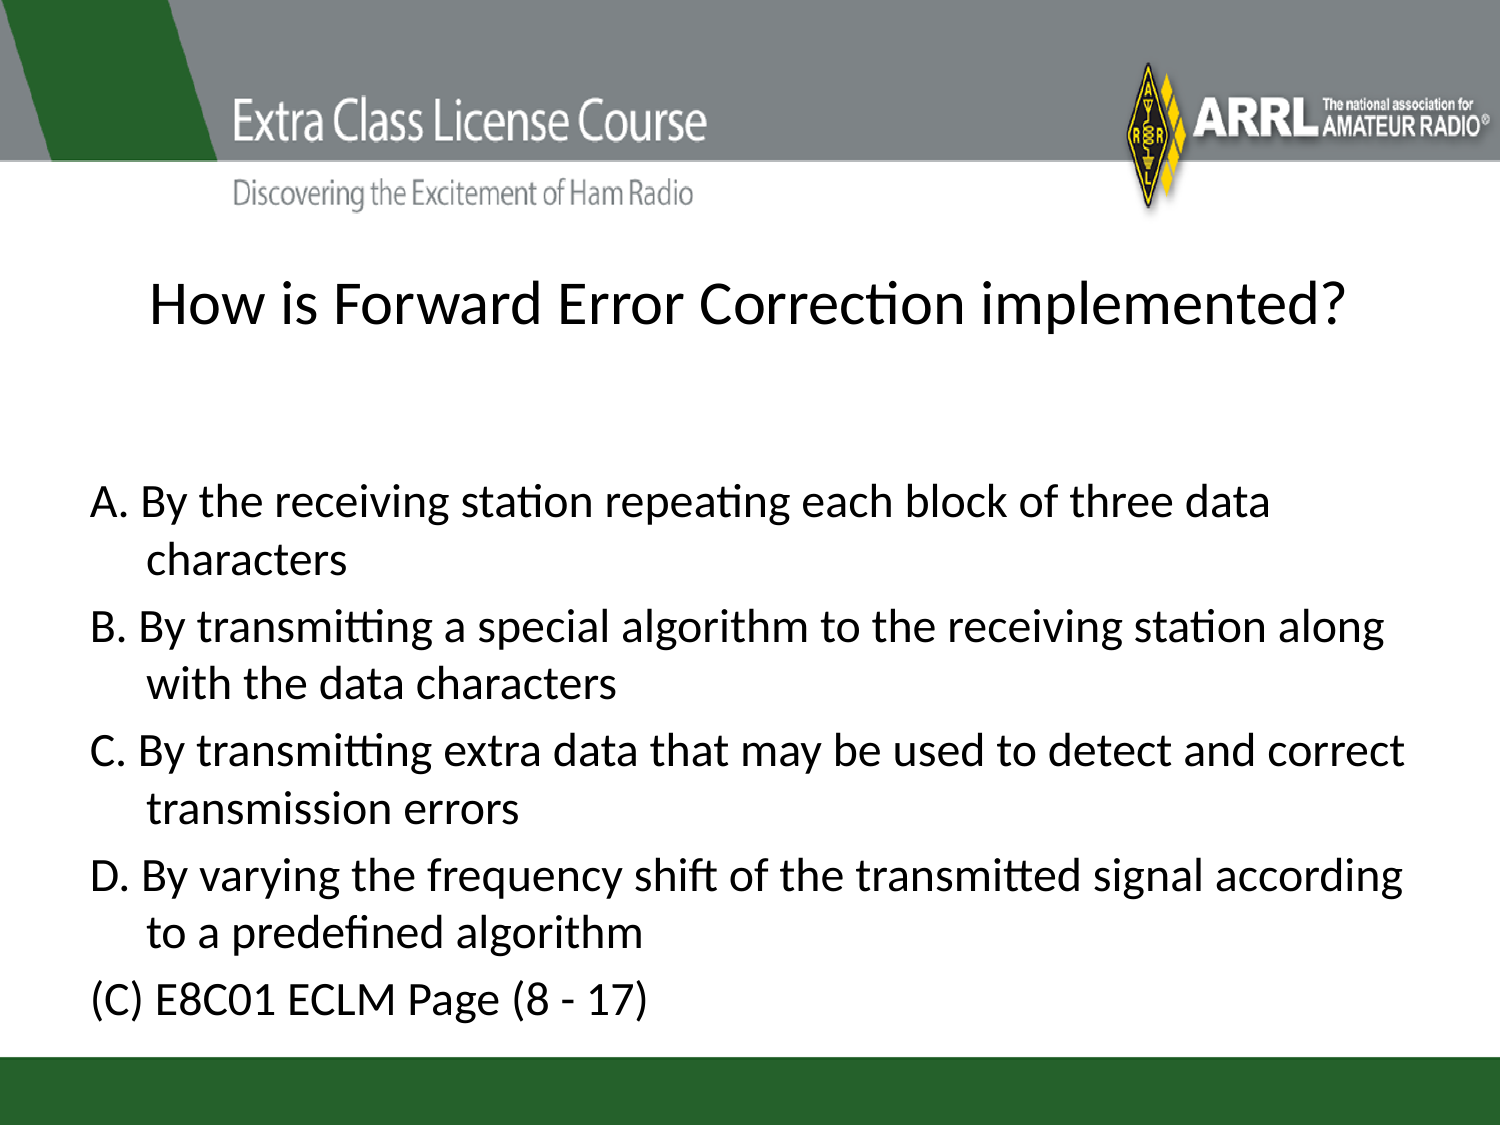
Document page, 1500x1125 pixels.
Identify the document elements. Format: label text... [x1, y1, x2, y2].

picture [0, 0, 1500, 1125]
title How is Forward Error Correction implemented? [75, 254, 1425, 435]
list A. By the receiving station repeating each block of three data characters B. By transmitting a special algorithm to the receiving station along with the data characters C. By transmitting extra data that may be used to detect and correct transmission errors D. By varying the frequency shift of the transmitted signal according to a predefined algorithm (C) E8C01 ECLM Page (8 - 17) [75, 462, 1425, 980]
